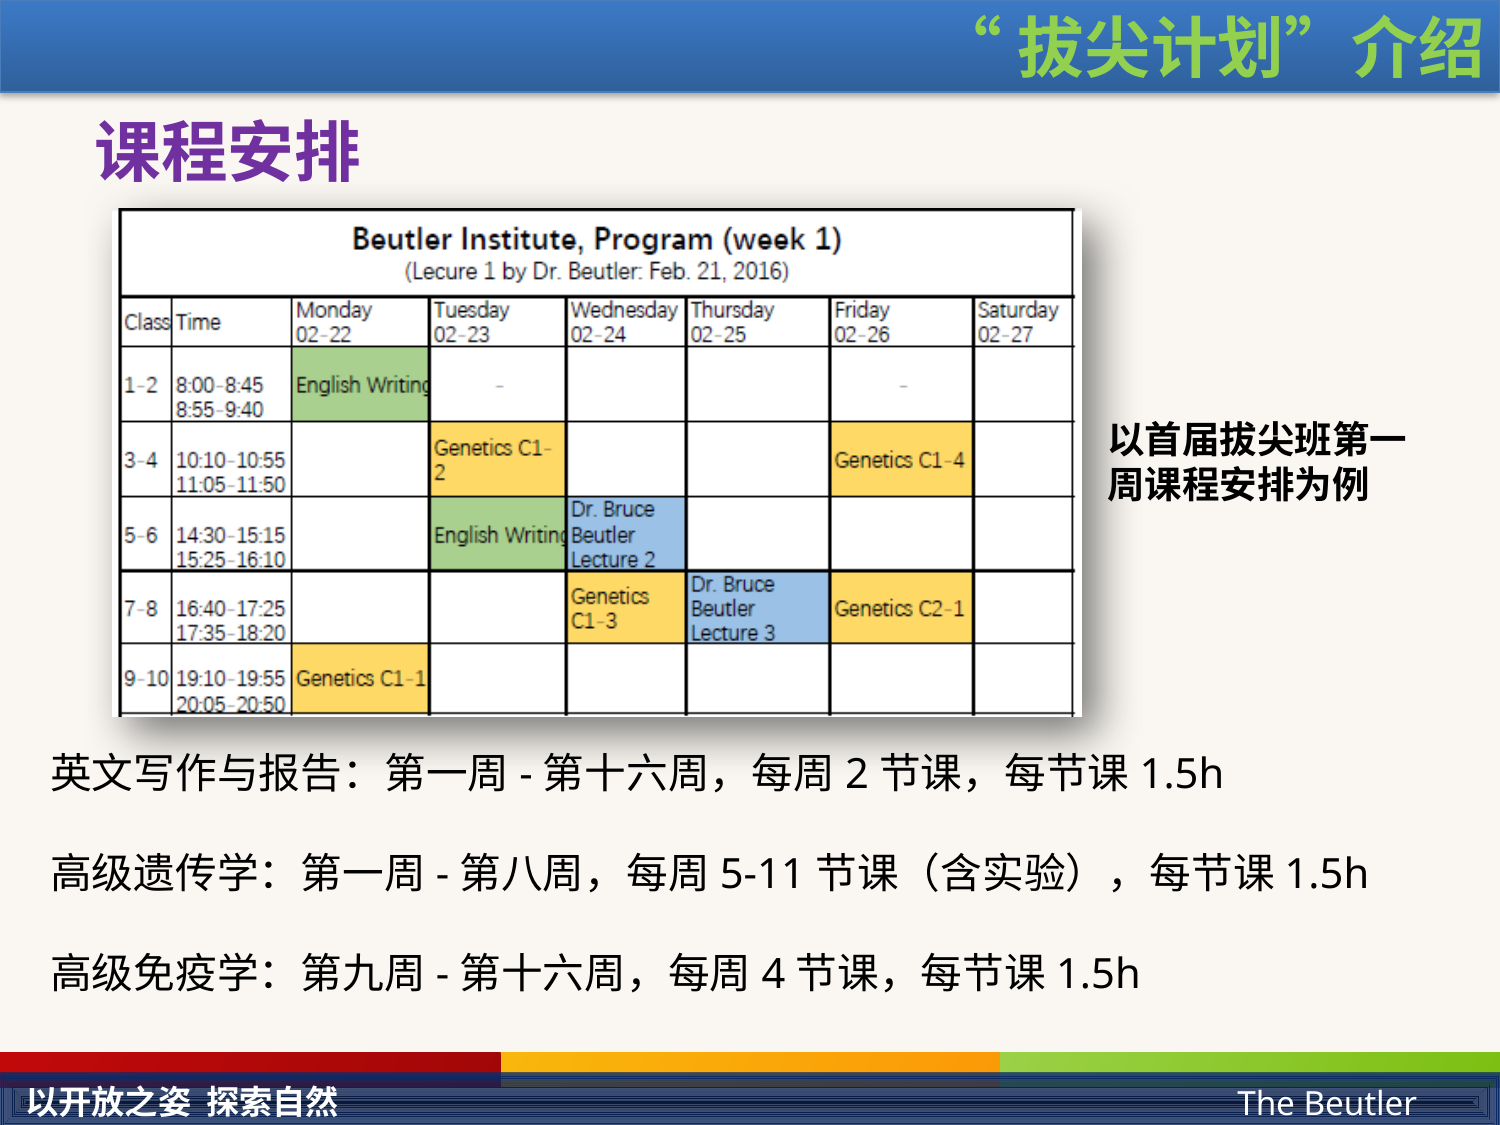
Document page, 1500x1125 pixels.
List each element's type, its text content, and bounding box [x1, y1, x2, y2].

title “拔尖计划”介绍 [0, 0, 1500, 93]
text_box 课程安排 [17, 102, 833, 198]
text_box 英文写作与报告：第一周-第十六周，每周2节课，每节课1.5h 高级遗传学：第一周-第八周，每周5-11节课（含实验），每节课1.5h 高级免疫学：第九周-第十六周，每周4节课，每节课1.5h [35, 739, 1385, 1055]
text_box 以首届拔尖班第一周课程安排为例 [1092, 408, 1435, 514]
picture [111, 207, 1083, 717]
